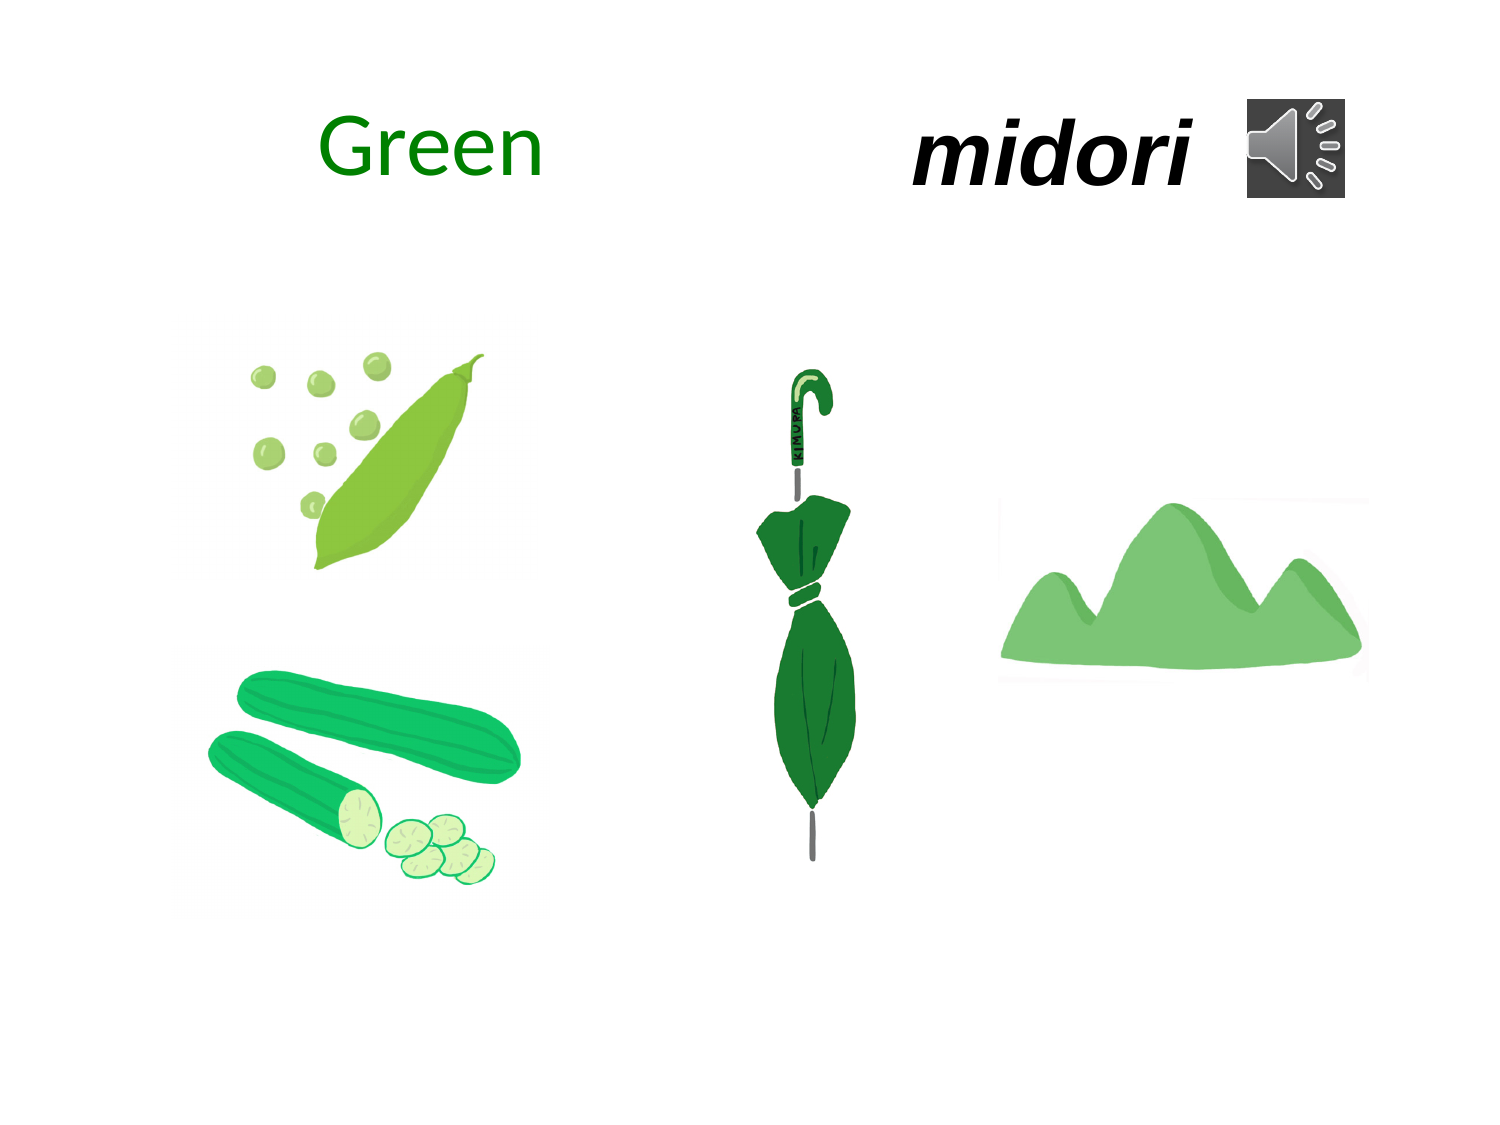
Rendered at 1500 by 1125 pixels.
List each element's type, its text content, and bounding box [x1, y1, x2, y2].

picture [1245, 98, 1347, 199]
picture [726, 349, 892, 876]
title Green [75, 45, 810, 233]
picture [170, 644, 550, 919]
picture [170, 314, 538, 581]
text_box midori [714, 54, 1415, 243]
picture [997, 455, 1369, 725]
